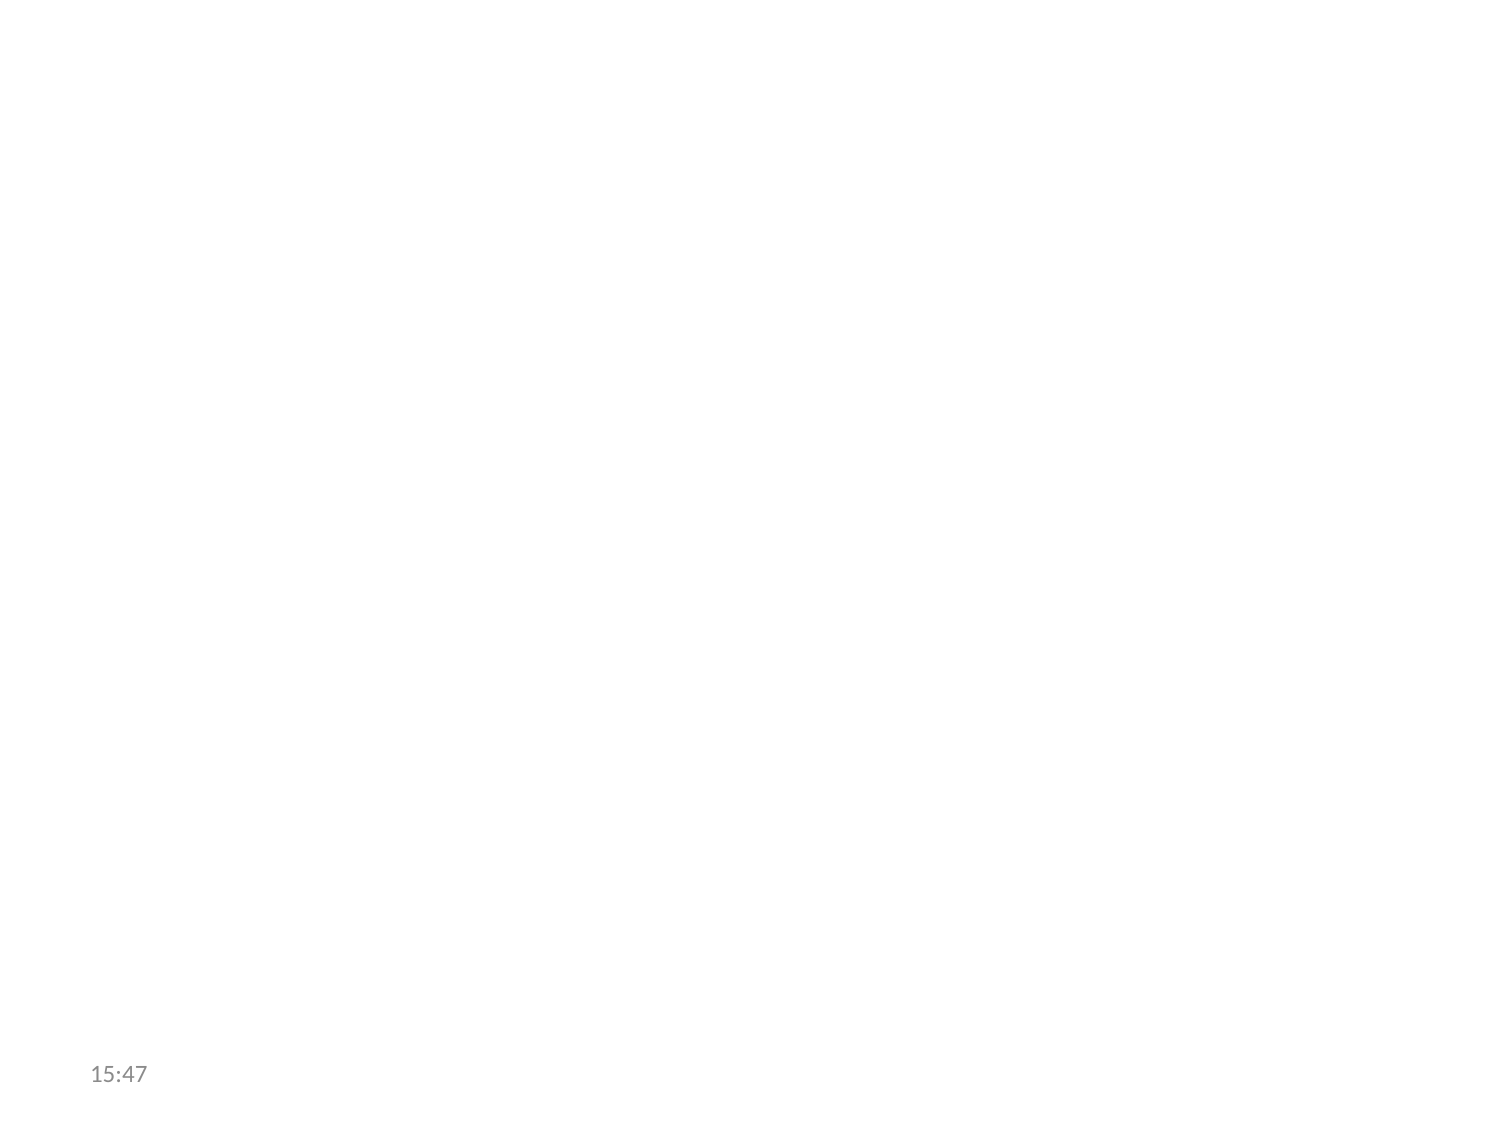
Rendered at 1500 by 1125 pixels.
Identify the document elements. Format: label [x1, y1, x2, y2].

slide_number [75, 1042, 425, 1103]
